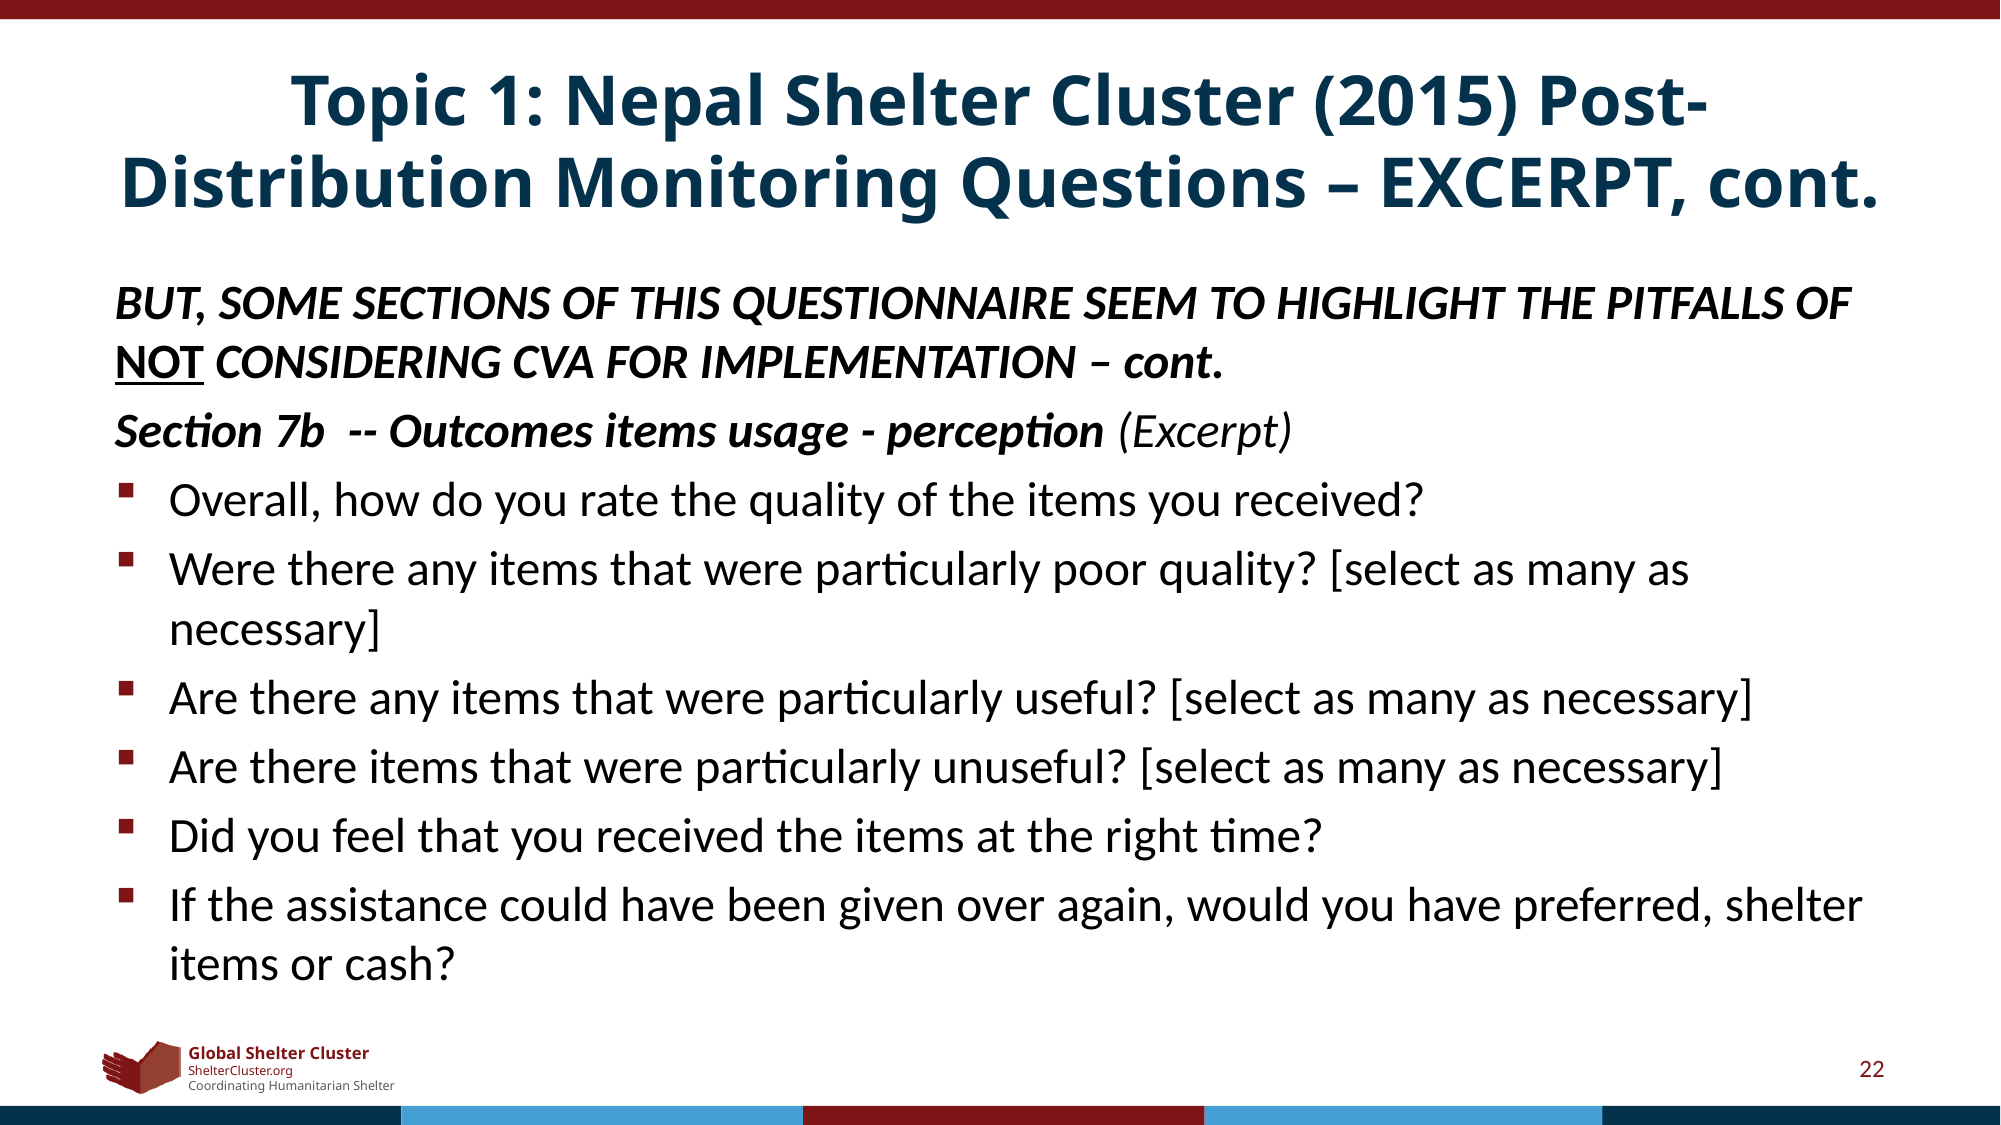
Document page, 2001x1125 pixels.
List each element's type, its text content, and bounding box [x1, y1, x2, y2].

list BUT, SOME SECTIONS OF THIS QUESTIONNAIRE SEEM TO HIGHLIGHT THE PITFALLS OF NOT CONSIDERING CVA FOR IMPLEMENTATION – cont. Section 7b -- Outcomes items usage - perception (Excerpt) Overall, how do you rate the quality of the items you received? Were there any items that were particularly poor quality? [select as many as necessary] Are there any items that were particularly useful? [select as many as necessary] Are there items that were particularly unuseful? [select as many as necessary] Did you feel that you received the items at the right time? If the assistance could have been given over again, would you have preferred, shelter items or cash? [99, 262, 1900, 1005]
picture [102, 1041, 181, 1094]
title Topic 1: Nepal Shelter Cluster (2015) Post-Distribution Monitoring Questions – EXCERPT, cont. [99, 45, 1900, 233]
slide_number 22 [1433, 1037, 1900, 1098]
